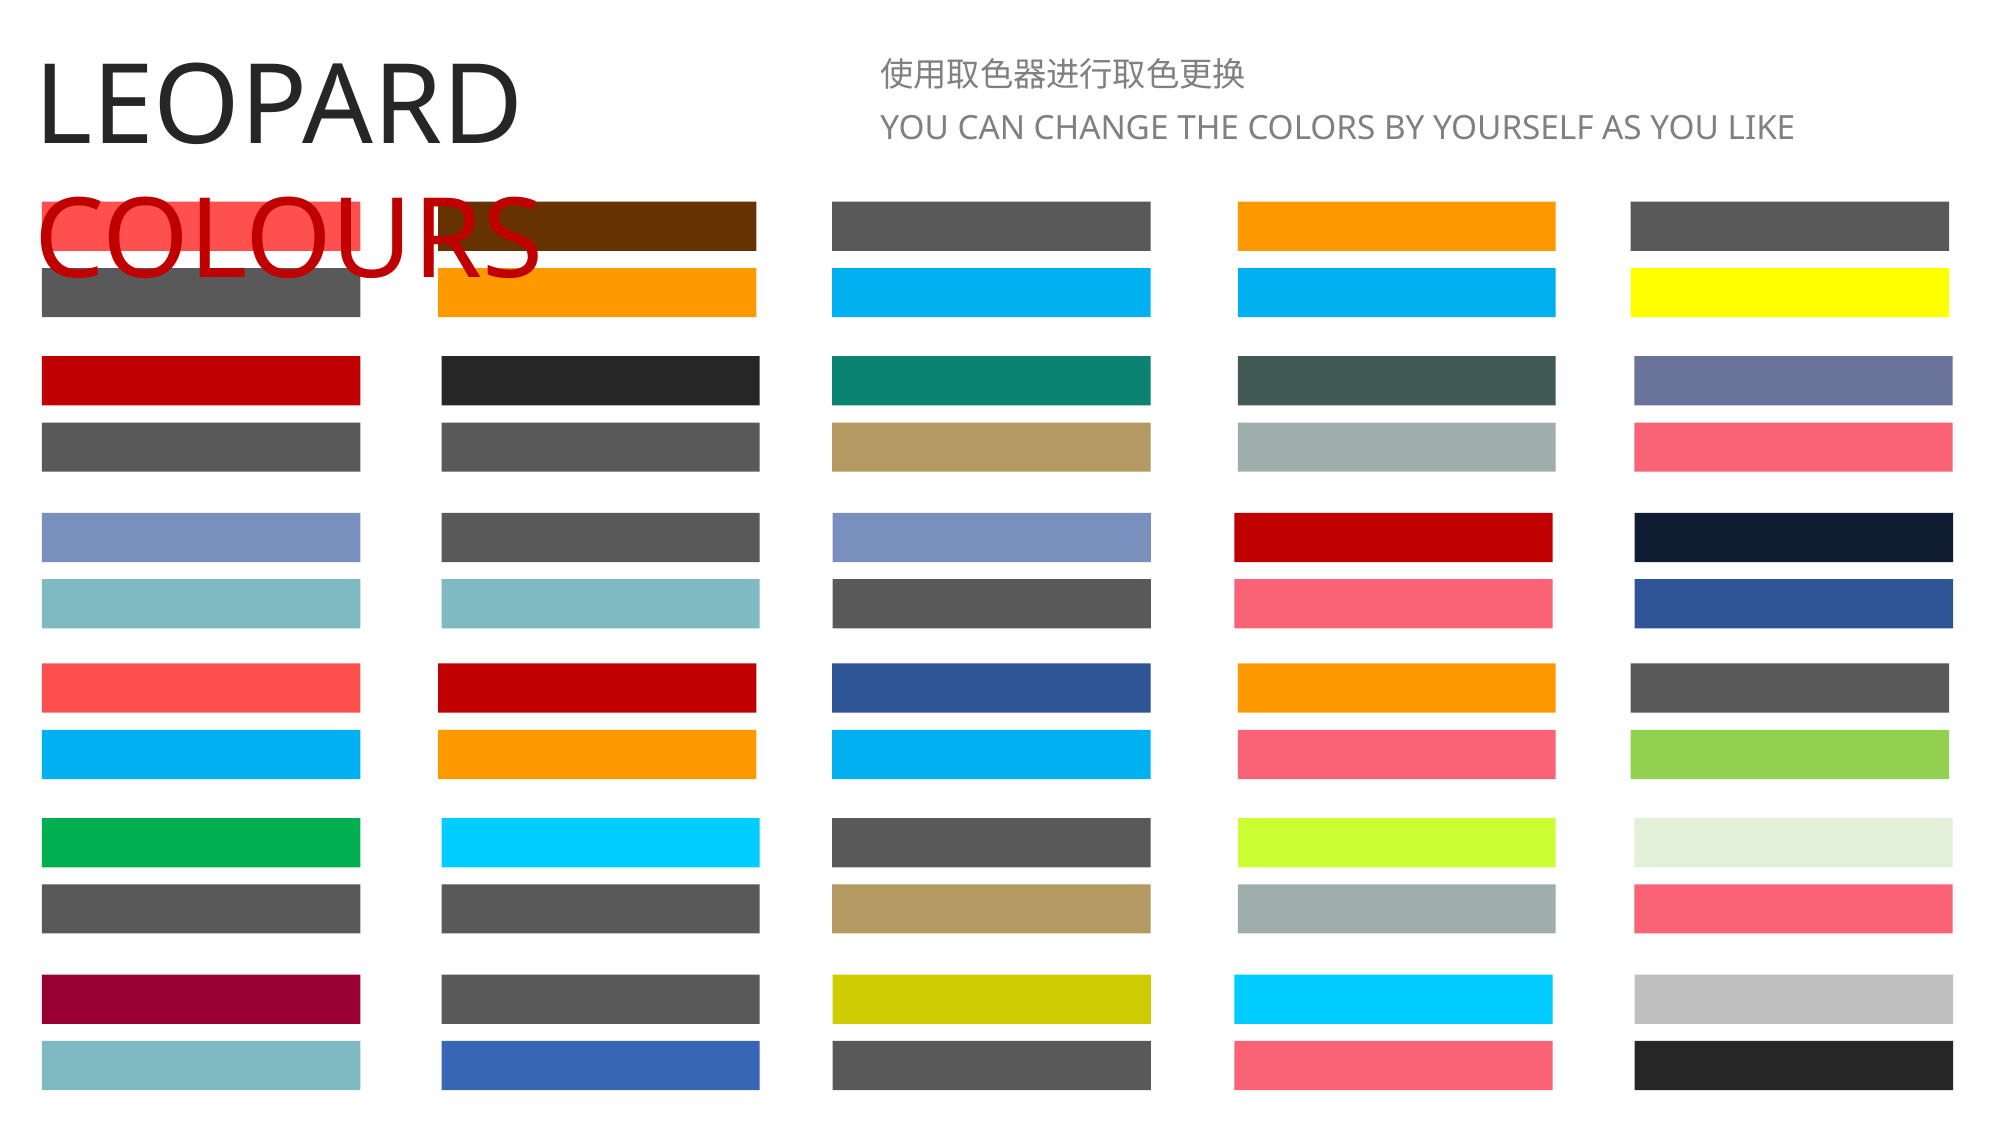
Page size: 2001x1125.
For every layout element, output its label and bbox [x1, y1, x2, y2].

text_box [19, 25, 1977, 1091]
